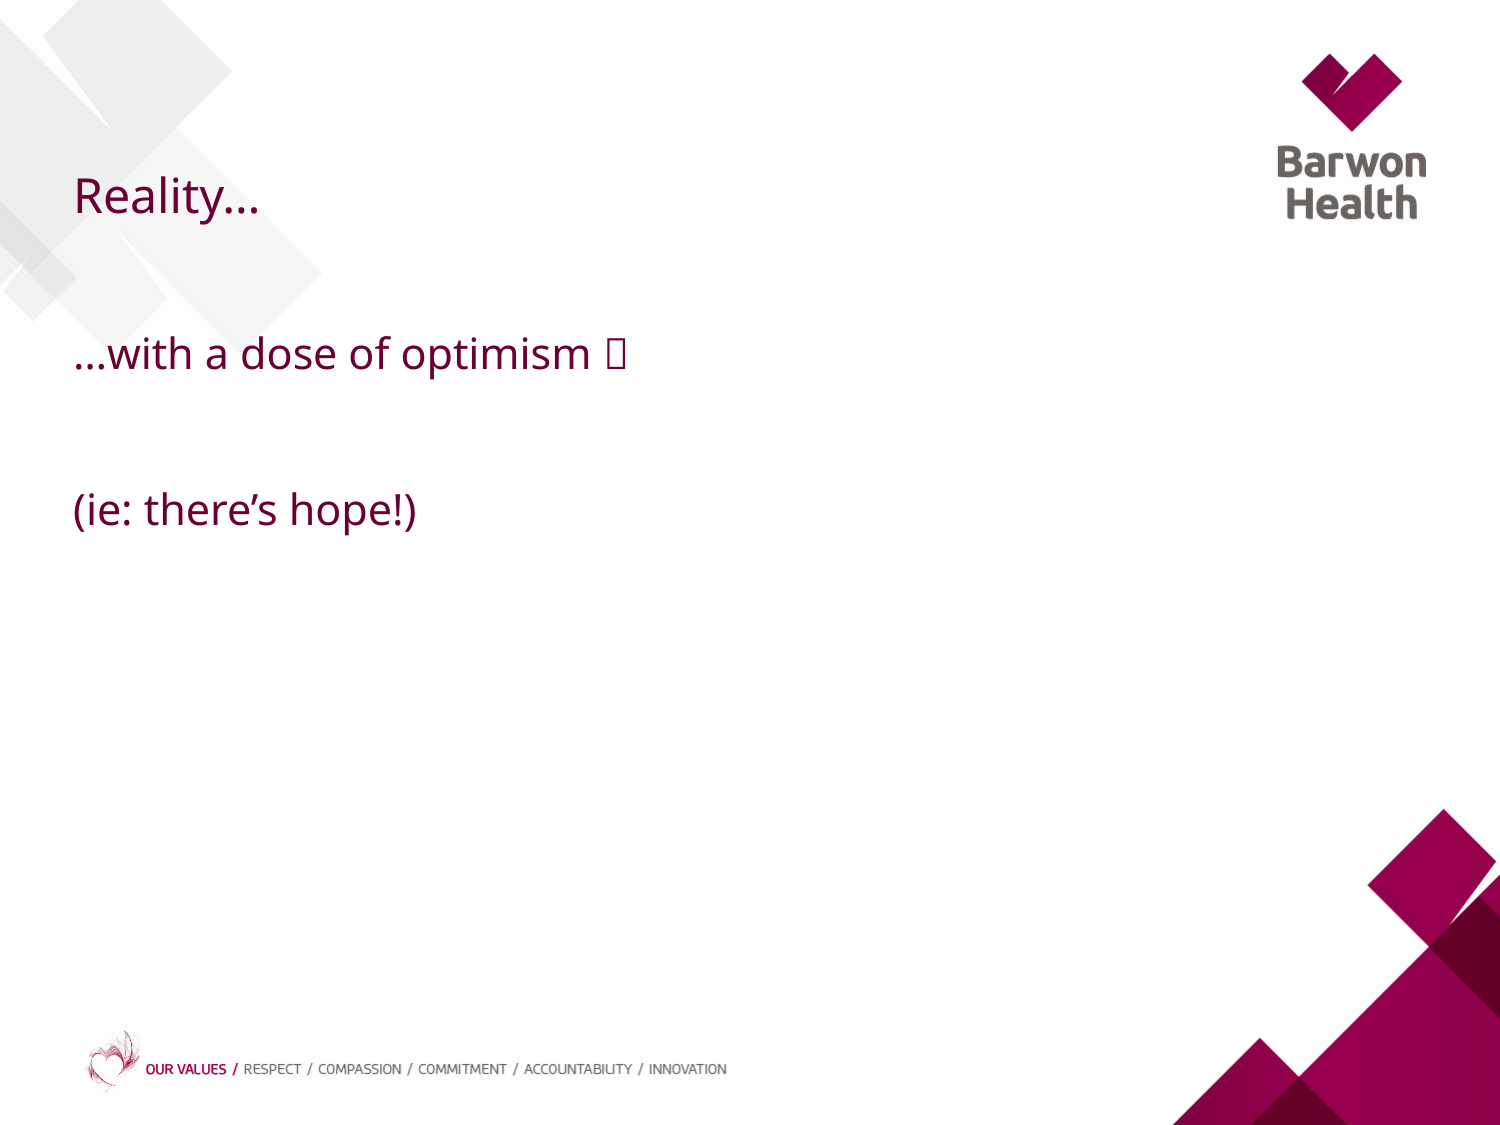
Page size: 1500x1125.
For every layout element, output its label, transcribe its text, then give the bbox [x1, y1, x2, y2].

title Reality… …with a dose of optimism  (ie: there’s hope!) [73, 156, 1424, 543]
picture [0, 0, 1500, 1125]
